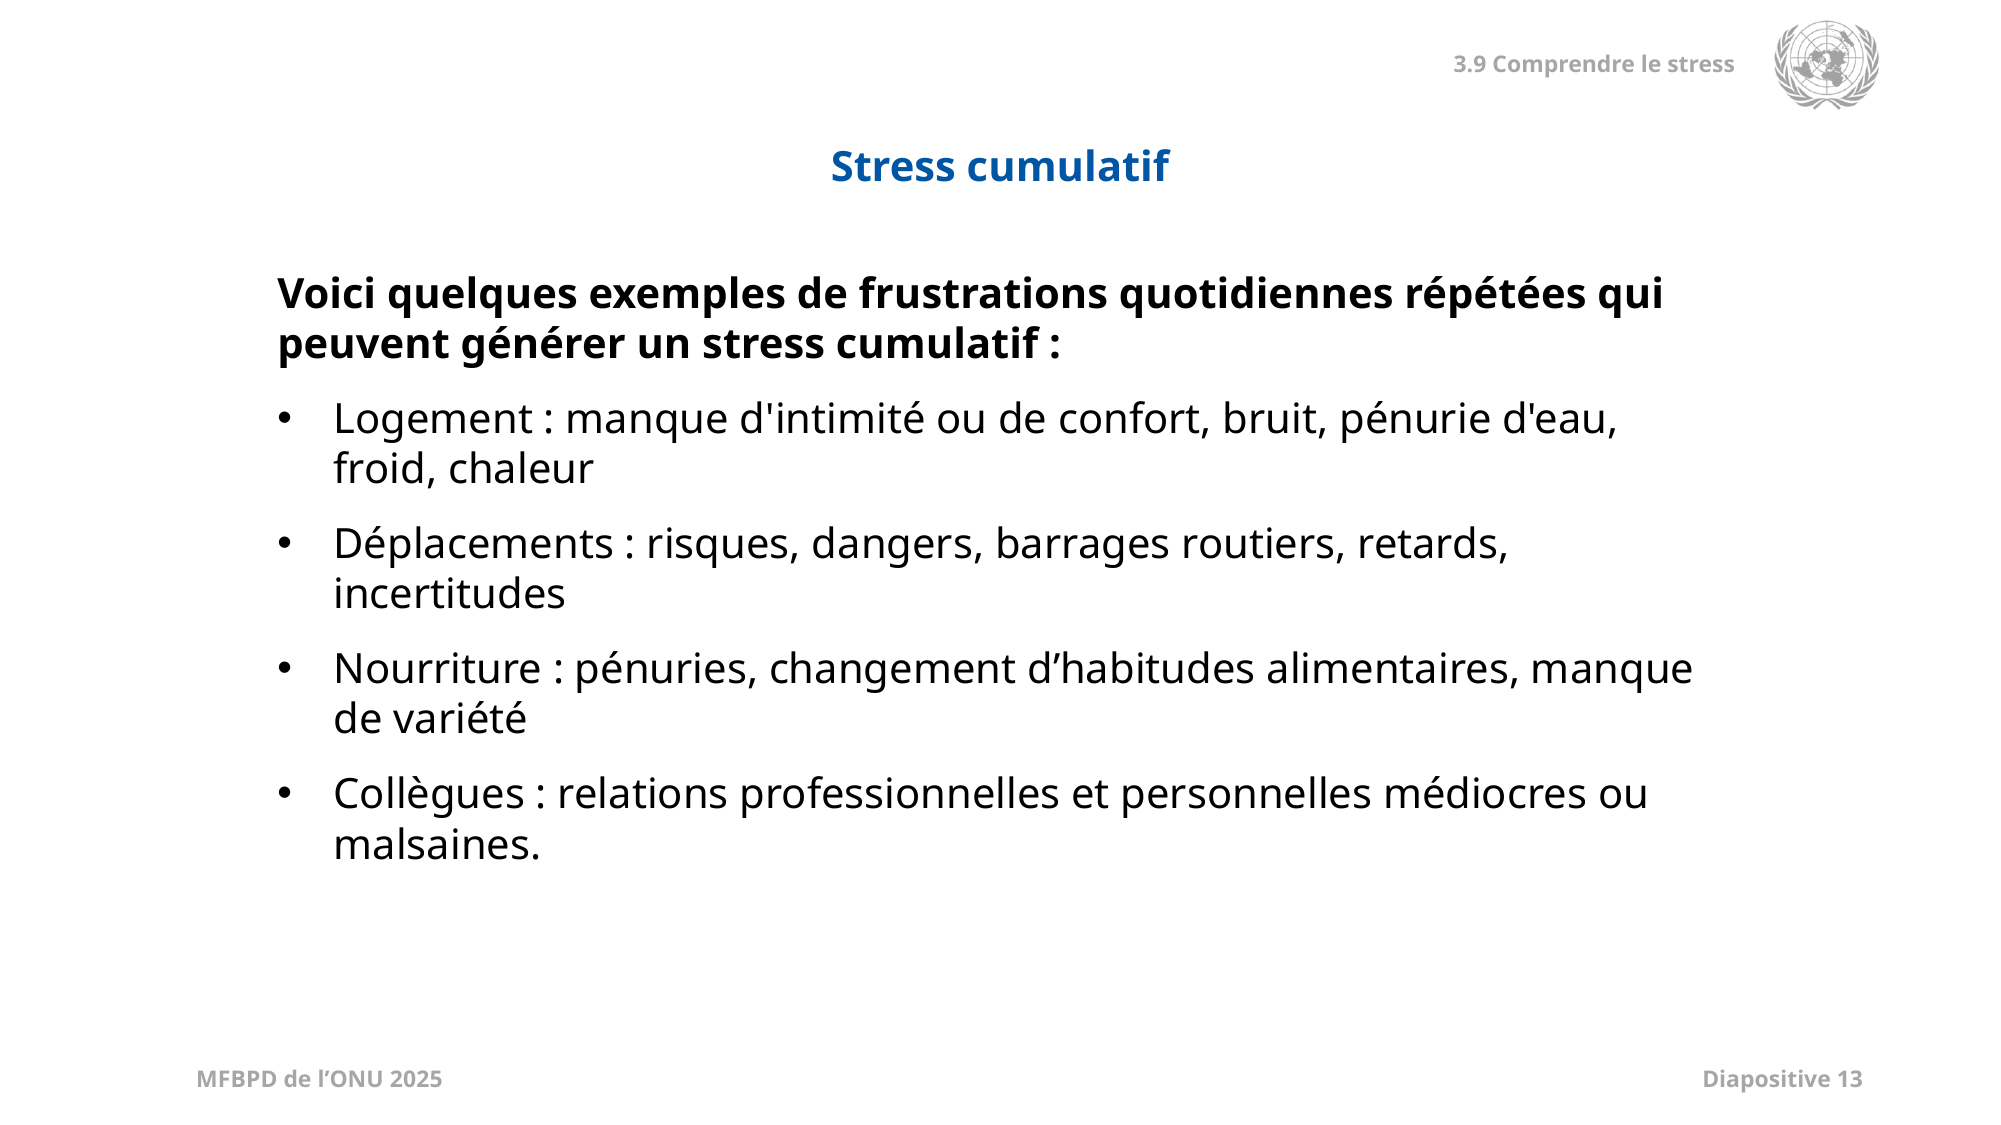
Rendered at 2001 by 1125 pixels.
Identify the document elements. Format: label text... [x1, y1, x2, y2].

text_box Voici quelques exemples de frustrations quotidiennes répétées qui peuvent générer un stress cumulatif : Logement : manque d'intimité ou de confort, bruit, pénurie d'eau, froid, chaleur Déplacements : risques, dangers, barrages routiers, retards, incertitudes Nourriture : pénuries, changement d’habitudes alimentaires, manque de variété Collègues : relations professionnelles et personnelles médiocres ou malsaines. [262, 259, 1739, 950]
text_box Stress cumulatif [204, 132, 1796, 198]
